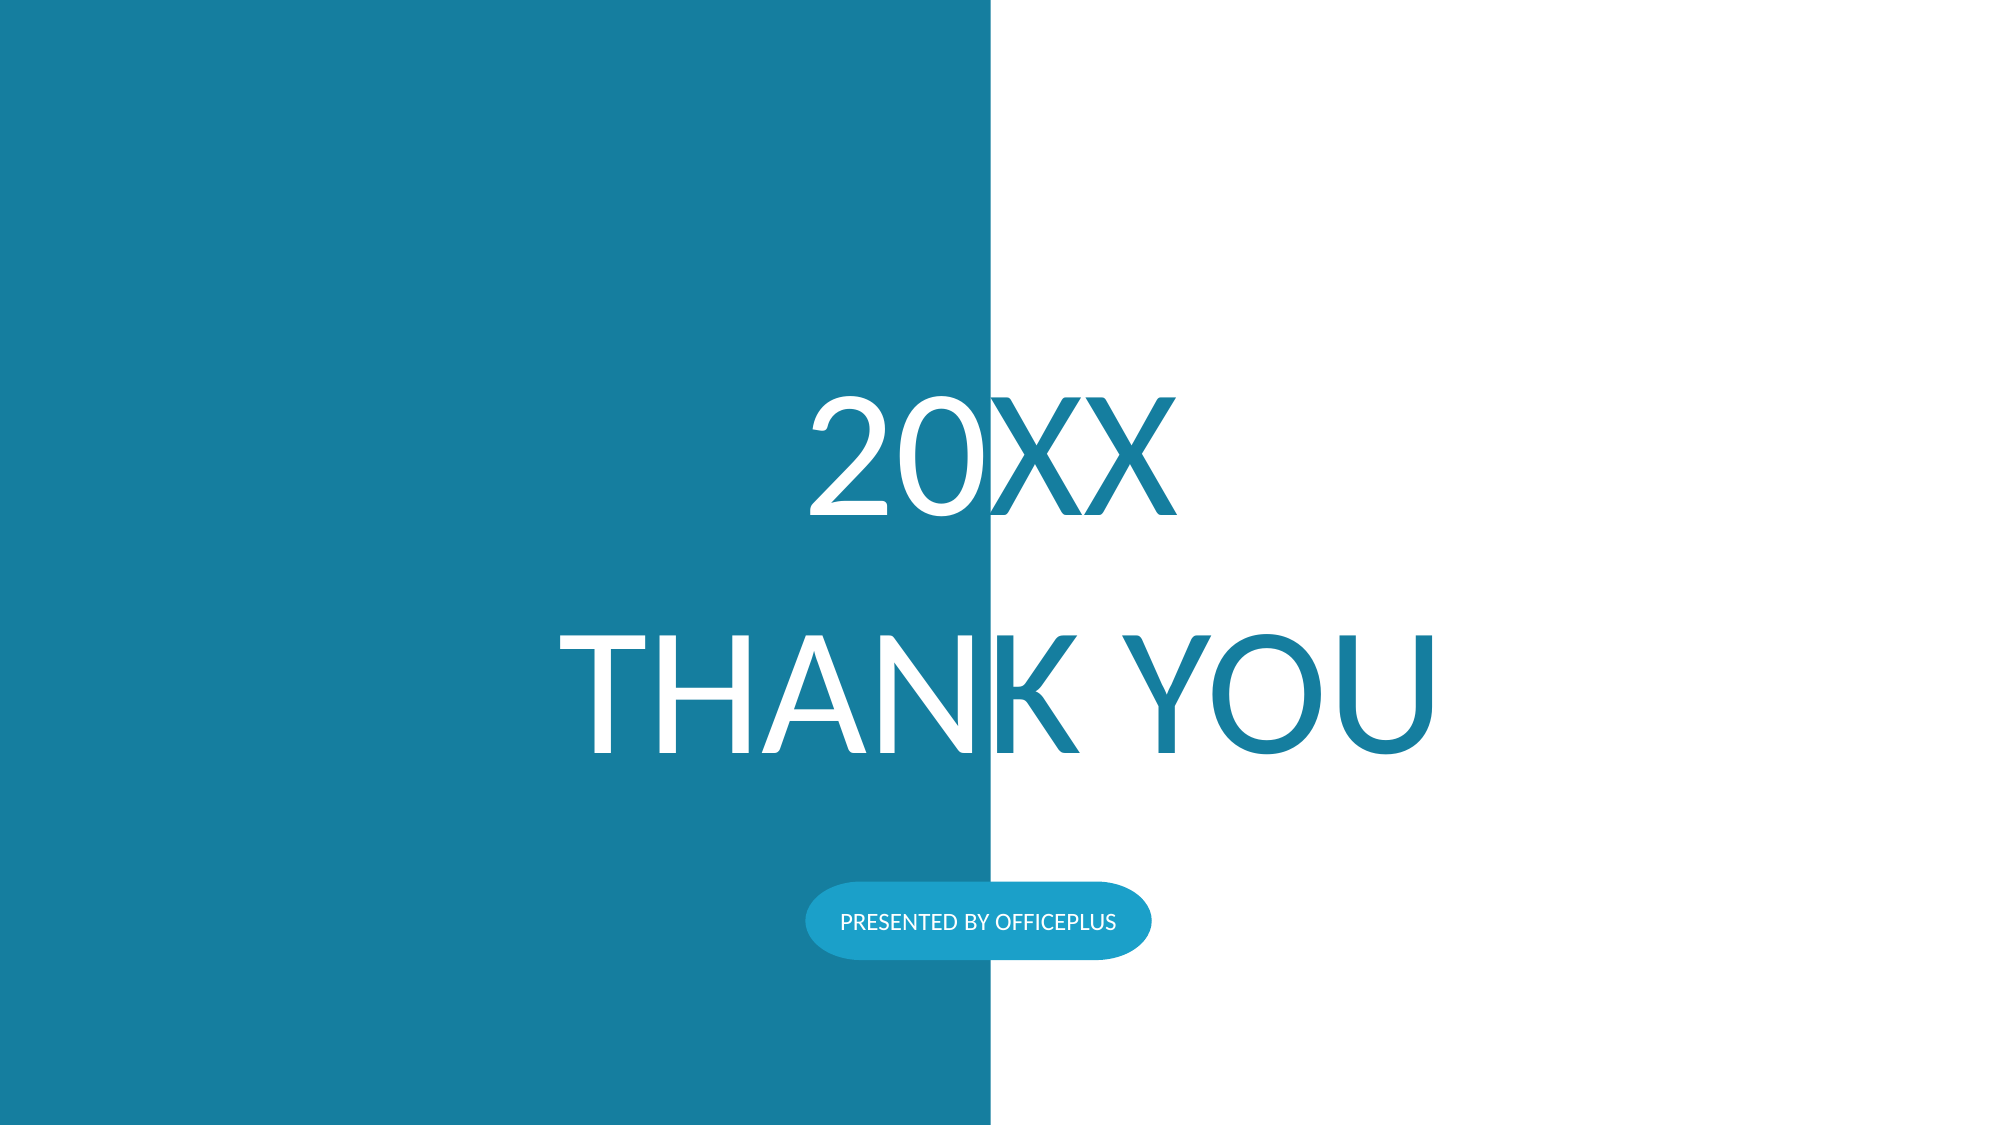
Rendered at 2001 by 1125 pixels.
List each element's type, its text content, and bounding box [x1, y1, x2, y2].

text_box 20XX [787, 325, 1279, 560]
text_box THANK YOU [543, 562, 1663, 798]
text_box PRESENTED BY OFFICEPLUS [824, 898, 1133, 944]
text_box [804, 880, 1153, 962]
text_box [0, 0, 992, 1125]
